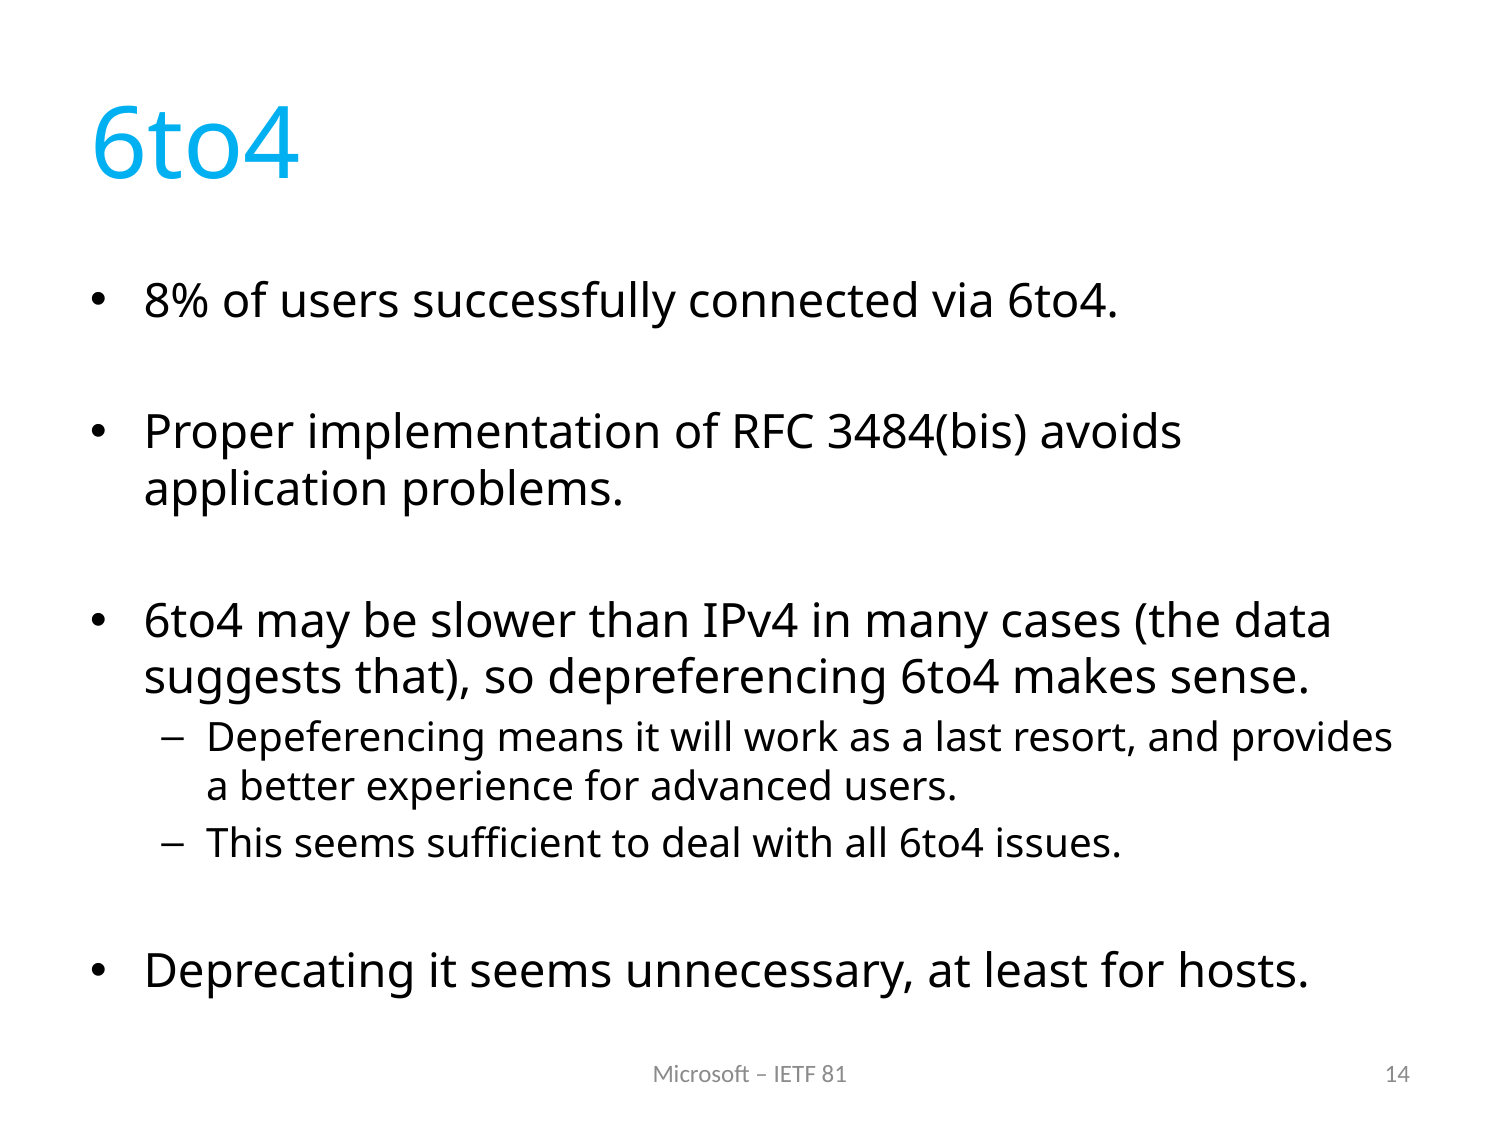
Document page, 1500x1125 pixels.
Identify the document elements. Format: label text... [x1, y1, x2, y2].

slide_number 14 [1074, 1042, 1425, 1103]
title 6to4 [75, 45, 1425, 233]
footer Microsoft – IETF 81 [512, 1042, 988, 1103]
list 8% of users successfully connected via 6to4. Proper implementation of RFC 3484(bis) avoids application problems. 6to4 may be slower than IPv4 in many cases (the data suggests that), so depreferencing 6to4 makes sense. Depeferencing means it will work as a last resort, and provides a better experience for advanced users. This seems sufficient to deal with all 6to4 issues. Deprecating it seems unnecessary, at least for hosts. [75, 262, 1425, 1005]
